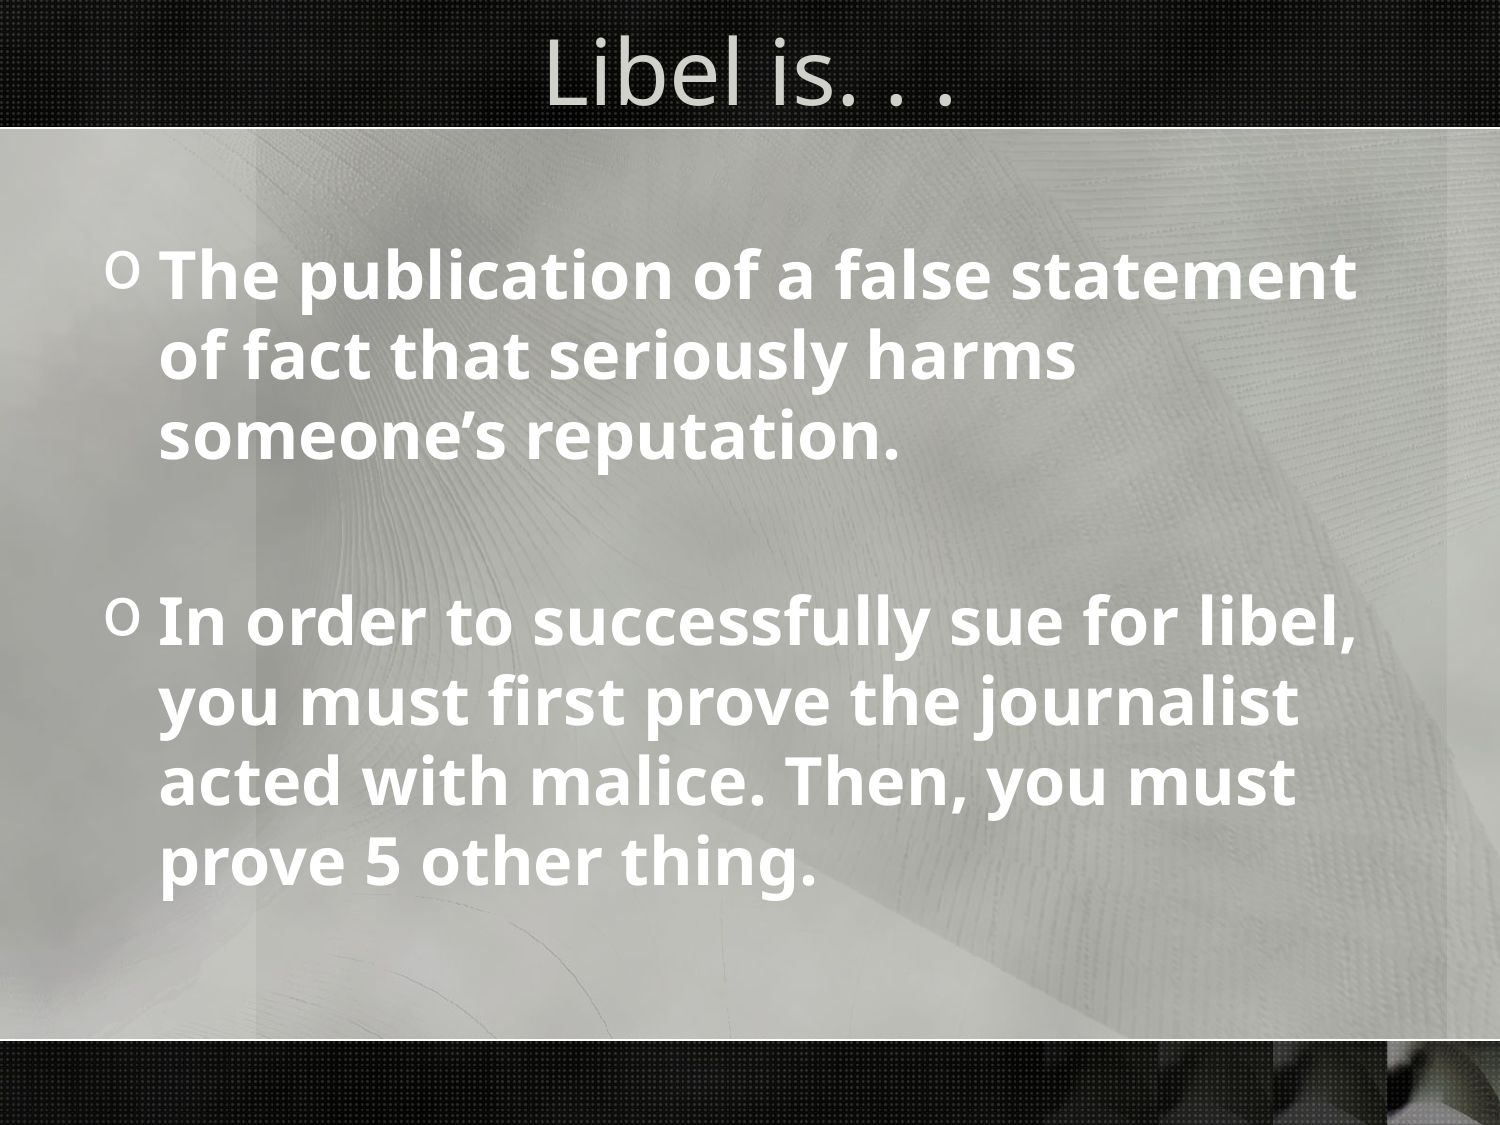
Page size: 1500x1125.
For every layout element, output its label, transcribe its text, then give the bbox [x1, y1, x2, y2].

title Libel is. . . [74, 0, 1426, 138]
picture [0, 0, 1500, 1125]
list The publication of a false statement of fact that seriously harms someone’s reputation. In order to successfully sue for libel, you must first prove the journalist acted with malice. Then, you must prove 5 other thing. [87, 224, 1438, 992]
